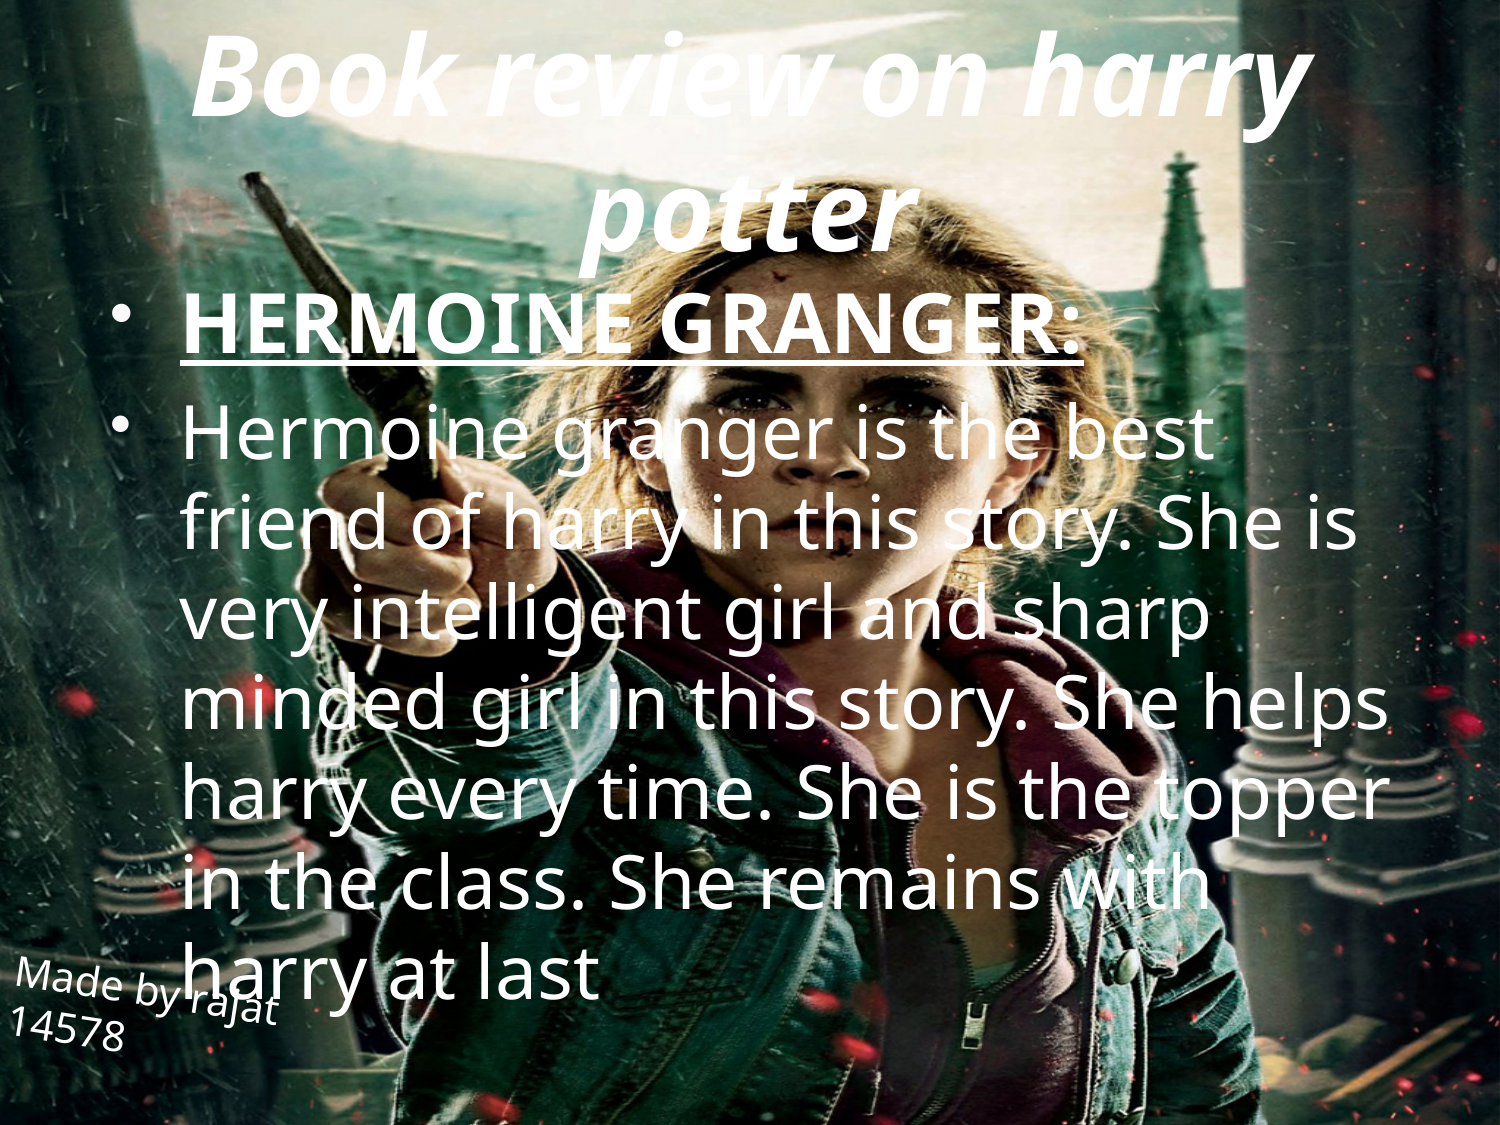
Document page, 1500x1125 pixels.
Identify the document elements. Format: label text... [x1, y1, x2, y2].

picture [0, 0, 1500, 1125]
title Book review on harry potter [75, 45, 1425, 233]
list HERMOINE GRANGER: Hermoine granger is the best friend of harry in this story. She is very intelligent girl and sharp minded girl in this story. She helps harry every time. She is the topper in the class. She remains with harry at last [75, 262, 1425, 1035]
text_box Made by rajat 14578 [0, 934, 299, 1094]
